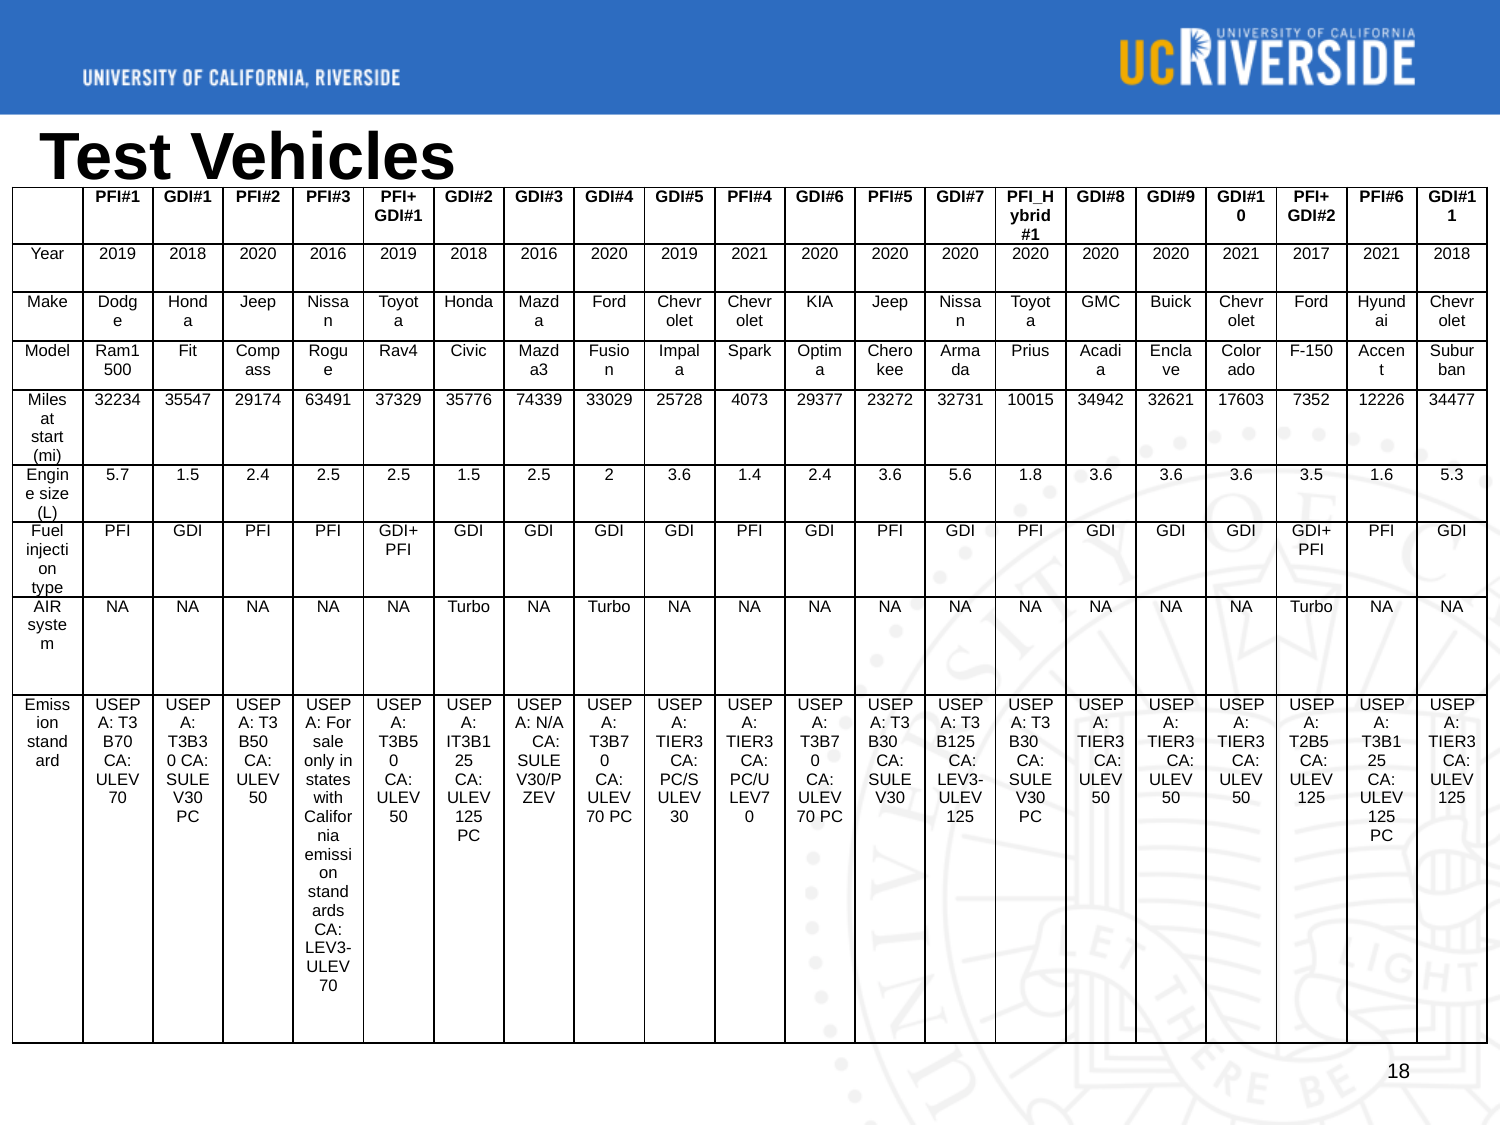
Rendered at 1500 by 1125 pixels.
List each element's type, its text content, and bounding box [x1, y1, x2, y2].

table_cell Impala [645, 342, 714, 389]
table_cell NA [1137, 598, 1205, 694]
table_cell 32731 [926, 391, 995, 464]
table_cell 17603 [1207, 391, 1276, 464]
table_cell 34942 [1067, 391, 1135, 464]
table_cell 2.5 [505, 466, 573, 521]
table_cell 33029 [575, 391, 644, 464]
table_cell Fuel injection type [13, 523, 82, 596]
table_header GDI#7 [926, 188, 995, 243]
table_cell 2019 [645, 245, 714, 291]
table_cell Mazda [505, 293, 573, 340]
picture [0, 0, 1500, 1125]
table_cell GDI+PFI [1277, 523, 1346, 596]
table_cell 1.6 [1348, 466, 1416, 521]
table_cell 2019 [364, 245, 433, 291]
table_cell PFI [856, 523, 924, 596]
table_cell USEPA: T3B30 CA: SULEV30 PC [154, 696, 222, 1042]
table_header PFI#6 [1348, 188, 1416, 243]
table_cell USEPA: N/A CA: SULEV30/PZEV [505, 696, 573, 1042]
table_header PFI#5 [856, 188, 924, 243]
table_cell NA [84, 598, 152, 694]
table_cell PFI [84, 523, 152, 596]
table_cell USEPA: T3B50 CA: ULEV50 [364, 696, 433, 1042]
table_cell 2018 [435, 245, 503, 291]
table_cell GDI [1207, 523, 1276, 596]
table_cell Mazda3 [505, 342, 573, 389]
table_cell USEPA: IT3B125 CA: ULEV125 PC [435, 696, 503, 1042]
table_cell 2020 [786, 245, 854, 291]
table_cell Prius [996, 342, 1065, 389]
table_cell USEPA: TIER3 CA: ULEV50 [1207, 696, 1276, 1042]
table_cell 3.6 [1207, 466, 1276, 521]
table_cell Turbo [435, 598, 503, 694]
table_cell PFI [716, 523, 784, 596]
table_cell Cherokee [856, 342, 924, 389]
table_cell 2020 [575, 245, 644, 291]
table_cell USEPA: TIER3 CA: ULEV125 [1418, 696, 1486, 1042]
table_cell Rogue [294, 342, 363, 389]
table_cell 2018 [1418, 245, 1486, 291]
table_cell PFI [1348, 523, 1416, 596]
table_cell 63491 [294, 391, 363, 464]
table_cell 2020 [926, 245, 995, 291]
table_cell 2.5 [294, 466, 363, 521]
table_header PFI+GDI#1 [364, 188, 433, 243]
table_cell Buick [1137, 293, 1205, 340]
table_cell Accent [1348, 342, 1416, 389]
table_cell 2016 [505, 245, 573, 291]
table_cell GMC [1067, 293, 1135, 340]
table_header GDI#1 [154, 188, 222, 243]
table_cell Honda [154, 293, 222, 340]
table_cell 23272 [856, 391, 924, 464]
table_cell 2016 [294, 245, 363, 291]
table_header GDI#2 [435, 188, 503, 243]
table_cell Acadia [1067, 342, 1135, 389]
table_cell Chevrolet [716, 293, 784, 340]
table_cell 32234 [84, 391, 152, 464]
table_cell Hyundai [1348, 293, 1416, 340]
table_header PFI#2 [224, 188, 292, 243]
table_cell GDI [154, 523, 222, 596]
table_cell Colorado [1207, 342, 1276, 389]
table_header GDI#11 [1418, 188, 1486, 243]
table_cell Chevrolet [1207, 293, 1276, 340]
table_cell 3.6 [1067, 466, 1135, 521]
table_cell NA [364, 598, 433, 694]
table_cell Miles at start (mi) [13, 391, 82, 464]
table_cell 3.6 [645, 466, 714, 521]
table_cell 25728 [645, 391, 714, 464]
table_cell 2020 [856, 245, 924, 291]
table_header GDI#5 [645, 188, 714, 243]
table_cell Year [13, 245, 82, 291]
table_header [13, 188, 82, 243]
table_header PFI#1 [84, 188, 152, 243]
table_cell NA [1207, 598, 1276, 694]
table_cell 2021 [1348, 245, 1416, 291]
table_cell NA [294, 598, 363, 694]
table_cell USEPA: TIER3 CA: ULEV50 [1137, 696, 1205, 1042]
table_cell Turbo [575, 598, 644, 694]
table_cell 35776 [435, 391, 503, 464]
table_cell NA [1067, 598, 1135, 694]
table_cell Ford [1277, 293, 1346, 340]
table_cell Rav4 [364, 342, 433, 389]
table_cell GDI [786, 523, 854, 596]
table_cell 32621 [1137, 391, 1205, 464]
table_cell GDI [1067, 523, 1135, 596]
table_cell USEPA: TIER3 CA: PC/ULEV70 [716, 696, 784, 1042]
table_cell PFI [224, 523, 292, 596]
table_cell 35547 [154, 391, 222, 464]
table_cell Dodge [84, 293, 152, 340]
table_cell USEPA: T3B70 CA: ULEV70 PC [786, 696, 854, 1042]
table_cell 1.4 [716, 466, 784, 521]
table_cell 2.4 [786, 466, 854, 521]
table_header GDI#3 [505, 188, 573, 243]
table_header PFI_Hybrid#1 [996, 188, 1065, 243]
table_cell Jeep [224, 293, 292, 340]
table_cell Spark [716, 342, 784, 389]
table_header PFI#3 [294, 188, 363, 243]
table_cell USEPA: T2B5 CA: ULEV125 [1277, 696, 1346, 1042]
table_cell 5.7 [84, 466, 152, 521]
table_cell USEPA: T3B125 CA: ULEV125 PC [1348, 696, 1416, 1042]
table_cell 7352 [1277, 391, 1346, 464]
table_cell Honda [435, 293, 503, 340]
table_cell NA [1348, 598, 1416, 694]
table_cell Toyota [364, 293, 433, 340]
table_cell NA [1418, 598, 1486, 694]
table_cell GDI [926, 523, 995, 596]
table_cell NA [926, 598, 995, 694]
table_cell AIR system [13, 598, 82, 694]
table_cell Fit [154, 342, 222, 389]
table_cell GDI [435, 523, 503, 596]
table_cell USEPA: T3 B70 CA: ULEV70 [84, 696, 152, 1042]
table_cell 2 [575, 466, 644, 521]
table_cell Optima [786, 342, 854, 389]
table_cell 2021 [716, 245, 784, 291]
table_cell 4073 [716, 391, 784, 464]
table_cell Make [13, 293, 82, 340]
table_cell NA [856, 598, 924, 694]
table_cell USEPA: T3 B50 CA: ULEV50 [224, 696, 292, 1042]
table_cell 1.5 [154, 466, 222, 521]
table_cell 2019 [84, 245, 152, 291]
table_cell NA [996, 598, 1065, 694]
table_cell PFI [996, 523, 1065, 596]
table_cell Enclave [1137, 342, 1205, 389]
table_cell Suburban [1418, 342, 1486, 389]
table_cell Ram1500 [84, 342, 152, 389]
table_cell GDI [1137, 523, 1205, 596]
table_header GDI#4 [575, 188, 644, 243]
table_cell 10015 [996, 391, 1065, 464]
table_cell Engine size (L) [13, 466, 82, 521]
table_cell 2.4 [224, 466, 292, 521]
table_cell 29377 [786, 391, 854, 464]
table_cell PFI [294, 523, 363, 596]
table_cell 5.6 [926, 466, 995, 521]
table_cell 5.3 [1418, 466, 1486, 521]
table_cell 3.6 [856, 466, 924, 521]
table_cell Emission standard [13, 696, 82, 1042]
table_cell 2020 [996, 245, 1065, 291]
table_cell GDI [505, 523, 573, 596]
table_cell GDI+PFI [364, 523, 433, 596]
table_cell 2021 [1207, 245, 1276, 291]
table_header PFI+GDI#2 [1277, 188, 1346, 243]
slide_number 18 [1074, 1050, 1425, 1100]
table_cell 2017 [1277, 245, 1346, 291]
table_cell Turbo [1277, 598, 1346, 694]
table_cell Nissan [294, 293, 363, 340]
table_cell NA [224, 598, 292, 694]
table_cell Fusion [575, 342, 644, 389]
table_cell Ford [575, 293, 644, 340]
table_cell Toyota [996, 293, 1065, 340]
table_cell Chevrolet [1418, 293, 1486, 340]
table_header PFI#4 [716, 188, 784, 243]
table_cell 2020 [224, 245, 292, 291]
table_cell Jeep [856, 293, 924, 340]
table_cell 29174 [224, 391, 292, 464]
table_cell GDI [645, 523, 714, 596]
table_header GDI#6 [786, 188, 854, 243]
table_cell Chevrolet [645, 293, 714, 340]
table_cell NA [154, 598, 222, 694]
table_cell NA [645, 598, 714, 694]
table_cell Armada [926, 342, 995, 389]
table_cell NA [505, 598, 573, 694]
table_cell Civic [435, 342, 503, 389]
table_cell 34477 [1418, 391, 1486, 464]
table_cell GDI [575, 523, 644, 596]
table_cell NA [786, 598, 854, 694]
table_header GDI#9 [1137, 188, 1205, 243]
table_cell USEPA: T3B70 CA: ULEV70 PC [575, 696, 644, 1042]
table_cell USEPA: For sale only in states with California emission standards CA: LEV3-ULEV70 [294, 696, 363, 1042]
table_cell 2018 [154, 245, 222, 291]
table_cell KIA [786, 293, 854, 340]
table_cell GDI [1418, 523, 1486, 596]
table_cell USEPA: TIER3 CA: PC/SULEV30 [645, 696, 714, 1042]
table_cell 3.6 [1137, 466, 1205, 521]
table_cell 1.8 [996, 466, 1065, 521]
table_cell USEPA: T3 B30 CA: SULEV30 [856, 696, 924, 1042]
table_cell Model [13, 342, 82, 389]
table_cell 37329 [364, 391, 433, 464]
table_cell USEPA: T3 B30 CA: SULEV30 PC [996, 696, 1065, 1042]
table_cell USEPA: TIER3 CA: ULEV50 [1067, 696, 1135, 1042]
table_cell 1.5 [435, 466, 503, 521]
table_cell NA [716, 598, 784, 694]
table_cell Compass [224, 342, 292, 389]
title Test Vehicles [24, 99, 1375, 187]
table_cell USEPA: T3 B125 CA: LEV3-ULEV125 [926, 696, 995, 1042]
table_cell 2.5 [364, 466, 433, 521]
table_cell 3.5 [1277, 466, 1346, 521]
table_cell 2020 [1067, 245, 1135, 291]
table_cell 12226 [1348, 391, 1416, 464]
table_header GDI#10 [1207, 188, 1276, 243]
table_cell 2020 [1137, 245, 1205, 291]
table_cell 74339 [505, 391, 573, 464]
table_header GDI#8 [1067, 188, 1135, 243]
table_cell Nissan [926, 293, 995, 340]
table_cell F-150 [1277, 342, 1346, 389]
